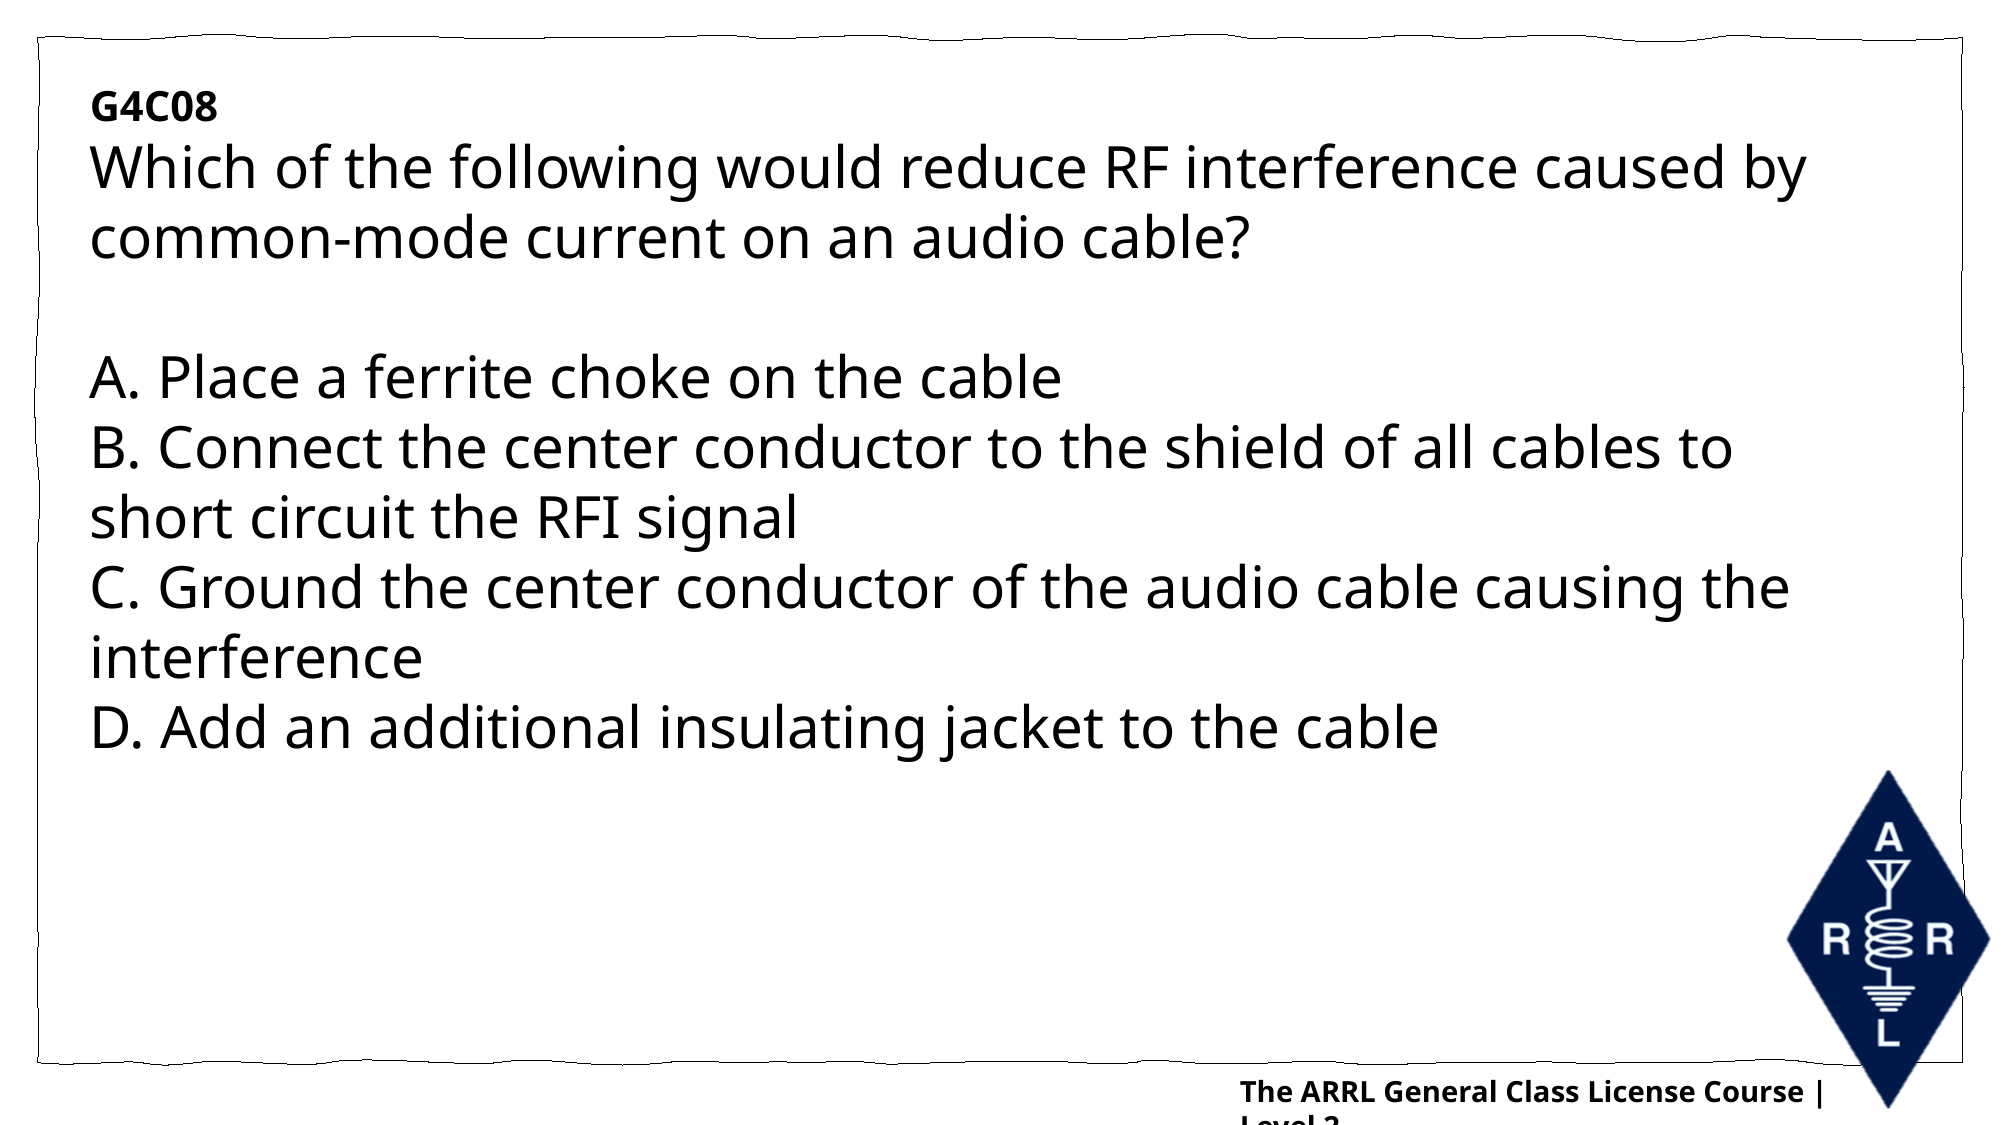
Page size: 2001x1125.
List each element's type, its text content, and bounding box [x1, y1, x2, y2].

text_box G4C08 Which of the following would reduce RF interference caused by common-mode current on an audio cable? A. Place a ferrite choke on the cable B. Connect the center conductor to the shield of all cables to short circuit the RFI signal C. Ground the center conductor of the audio cable causing the interference D. Add an additional insulating jacket to the cable [75, 72, 1850, 768]
picture [1773, 752, 1999, 1125]
